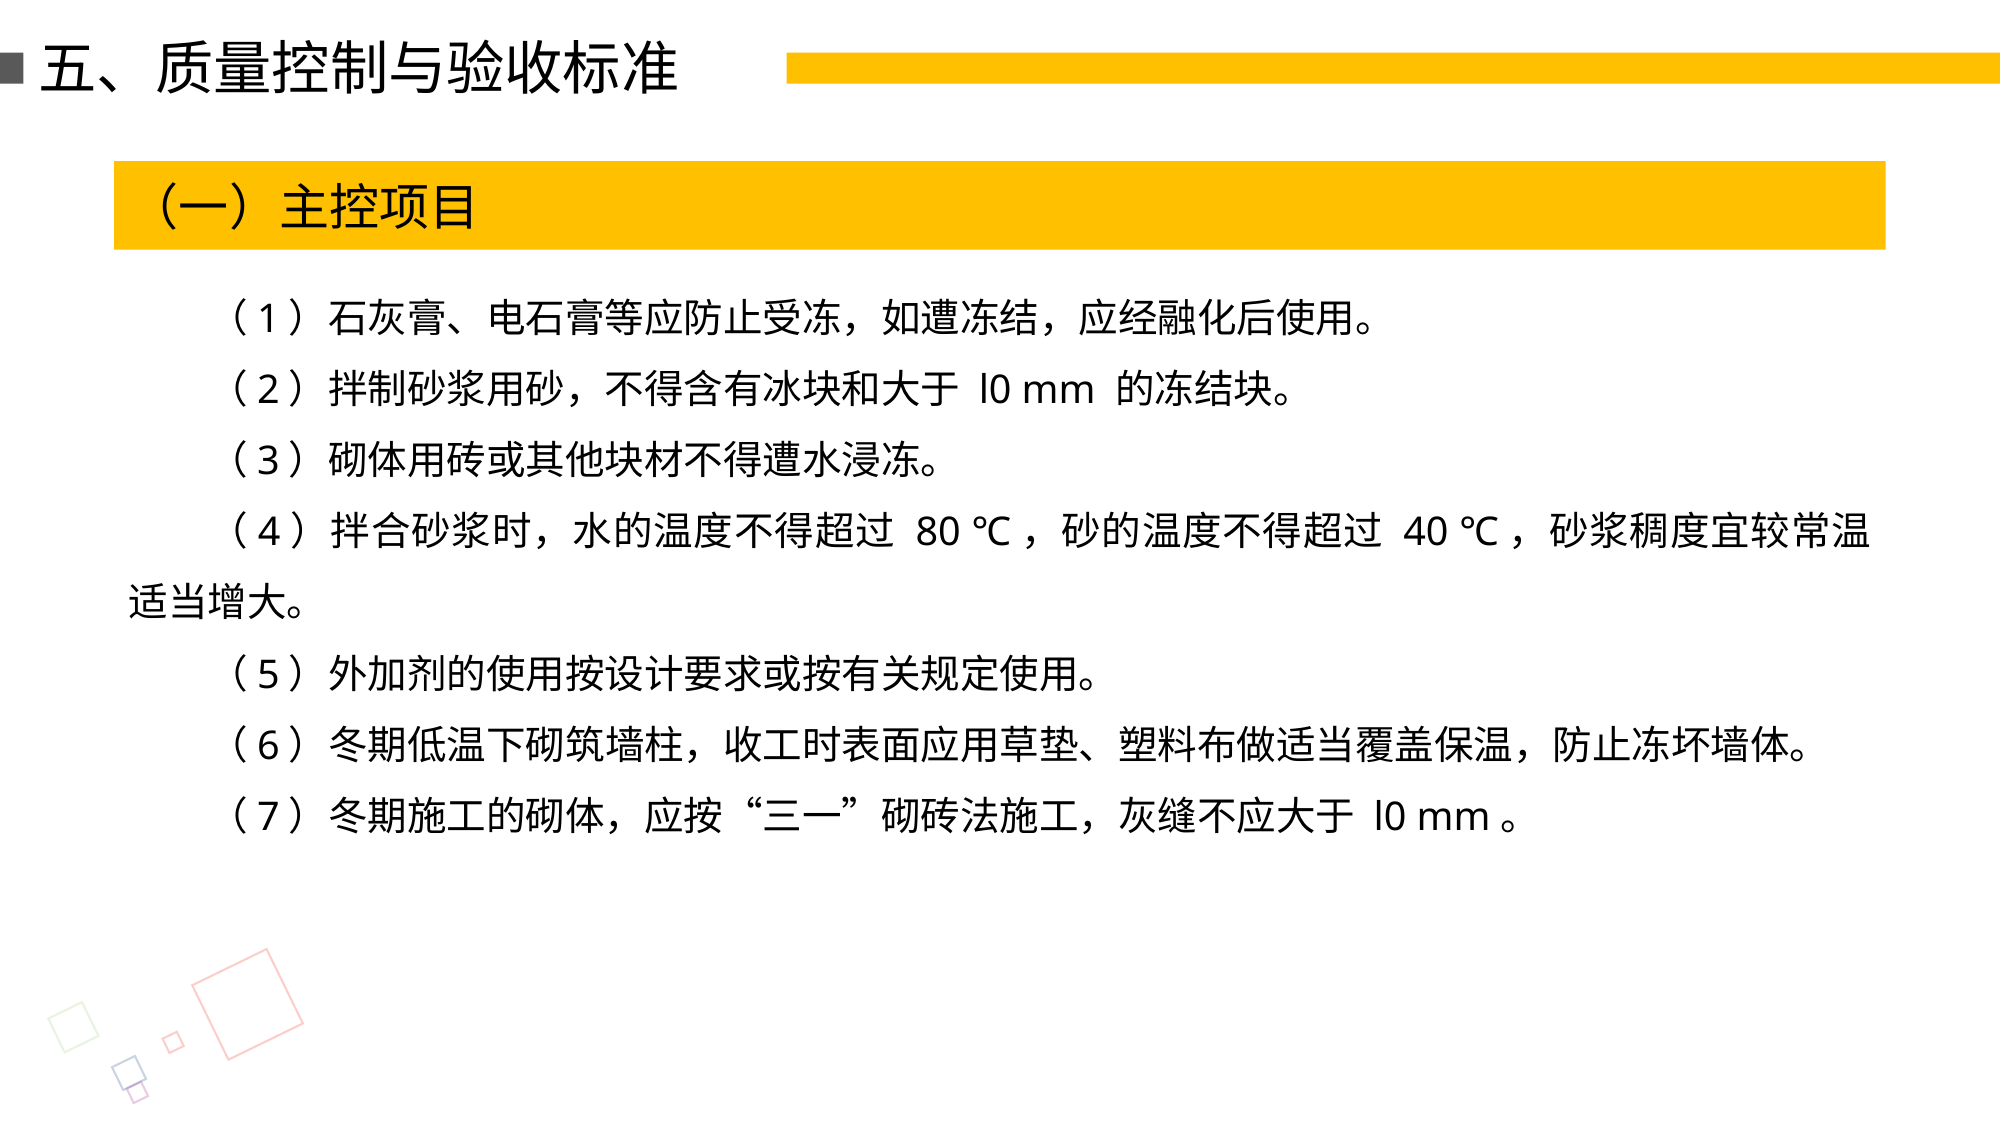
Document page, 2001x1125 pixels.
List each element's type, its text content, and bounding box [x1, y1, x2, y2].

text_box （1）石灰膏、电石膏等应防止受冻，如遭冻结，应经融化后使用。 （2）拌制砂浆用砂，不得含有冰块和大于 l0 mm 的冻结块。 （3）砌体用砖或其他块材不得遭水浸冻。 （4）拌合砂浆时，水的温度不得超过 80 ℃，砂的温度不得超过 40 ℃，砂浆稠度宜较常温适当增大。 （5）外加剂的使用按设计要求或按有关规定使用。 （6）冬期低温下砌筑墙柱，收工时表面应用草垫、塑料布做适当覆盖保温，防止冻坏墙体。 （7）冬期施工的砌体，应按“三一”砌砖法施工，灰缝不应大于 l0 mm。 [114, 261, 1886, 846]
text_box （一）主控项目 [114, 161, 1886, 250]
text_box 五、质量控制与验收标准 [23, 23, 695, 109]
text_box [161, 1030, 186, 1055]
text_box [190, 947, 305, 1062]
text_box [46, 1000, 100, 1054]
text_box [125, 1080, 150, 1105]
text_box [110, 1054, 148, 1092]
